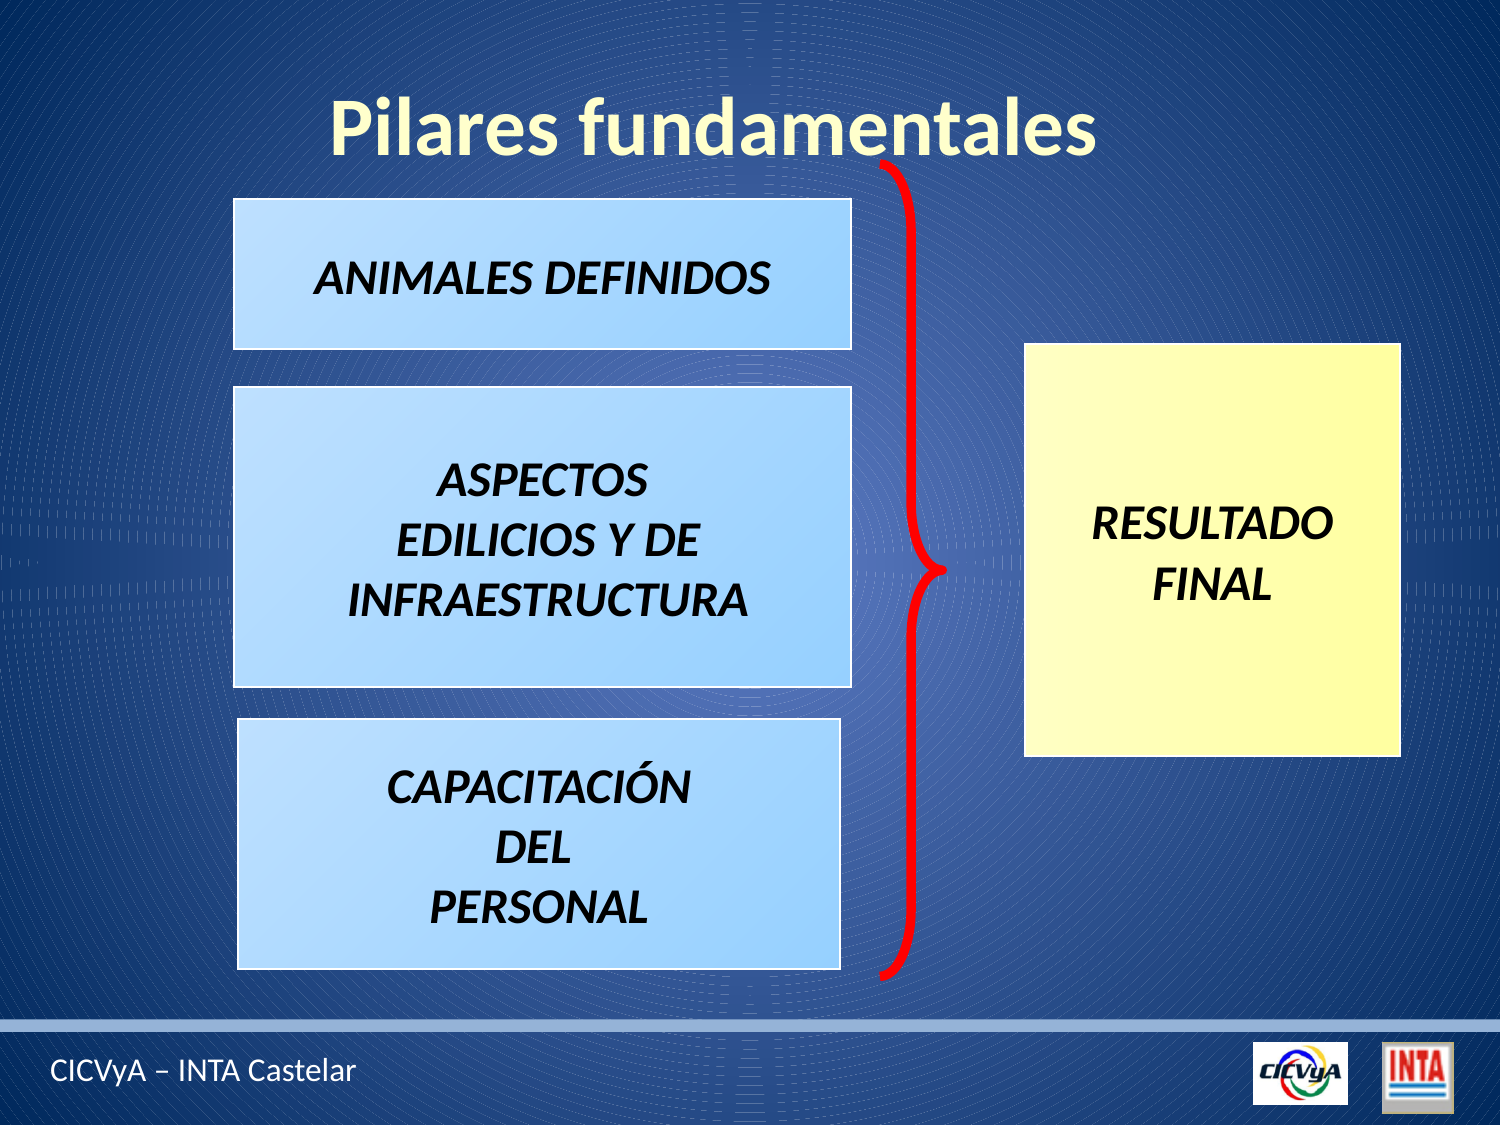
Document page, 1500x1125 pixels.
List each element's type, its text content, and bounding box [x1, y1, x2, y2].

text_box RESULTADO FINAL [1024, 343, 1400, 757]
text_box CICVyA – INTA Castelar [35, 1040, 1075, 1096]
text_box [163, 175, 879, 364]
text_box [0, 1019, 1500, 1032]
text_box [898, 175, 1439, 364]
text_box CAPACITACIÓN DEL PERSONAL [238, 718, 840, 969]
picture [1253, 1042, 1348, 1105]
text_box ASPECTOS EDILICIOS Y DE INFRAESTRUCTURA [234, 386, 851, 687]
picture [1381, 1041, 1454, 1114]
text_box [879, 163, 943, 977]
title Pilares fundamentales [164, 46, 1265, 175]
text_box ANIMALES DEFINIDOS [234, 199, 851, 350]
